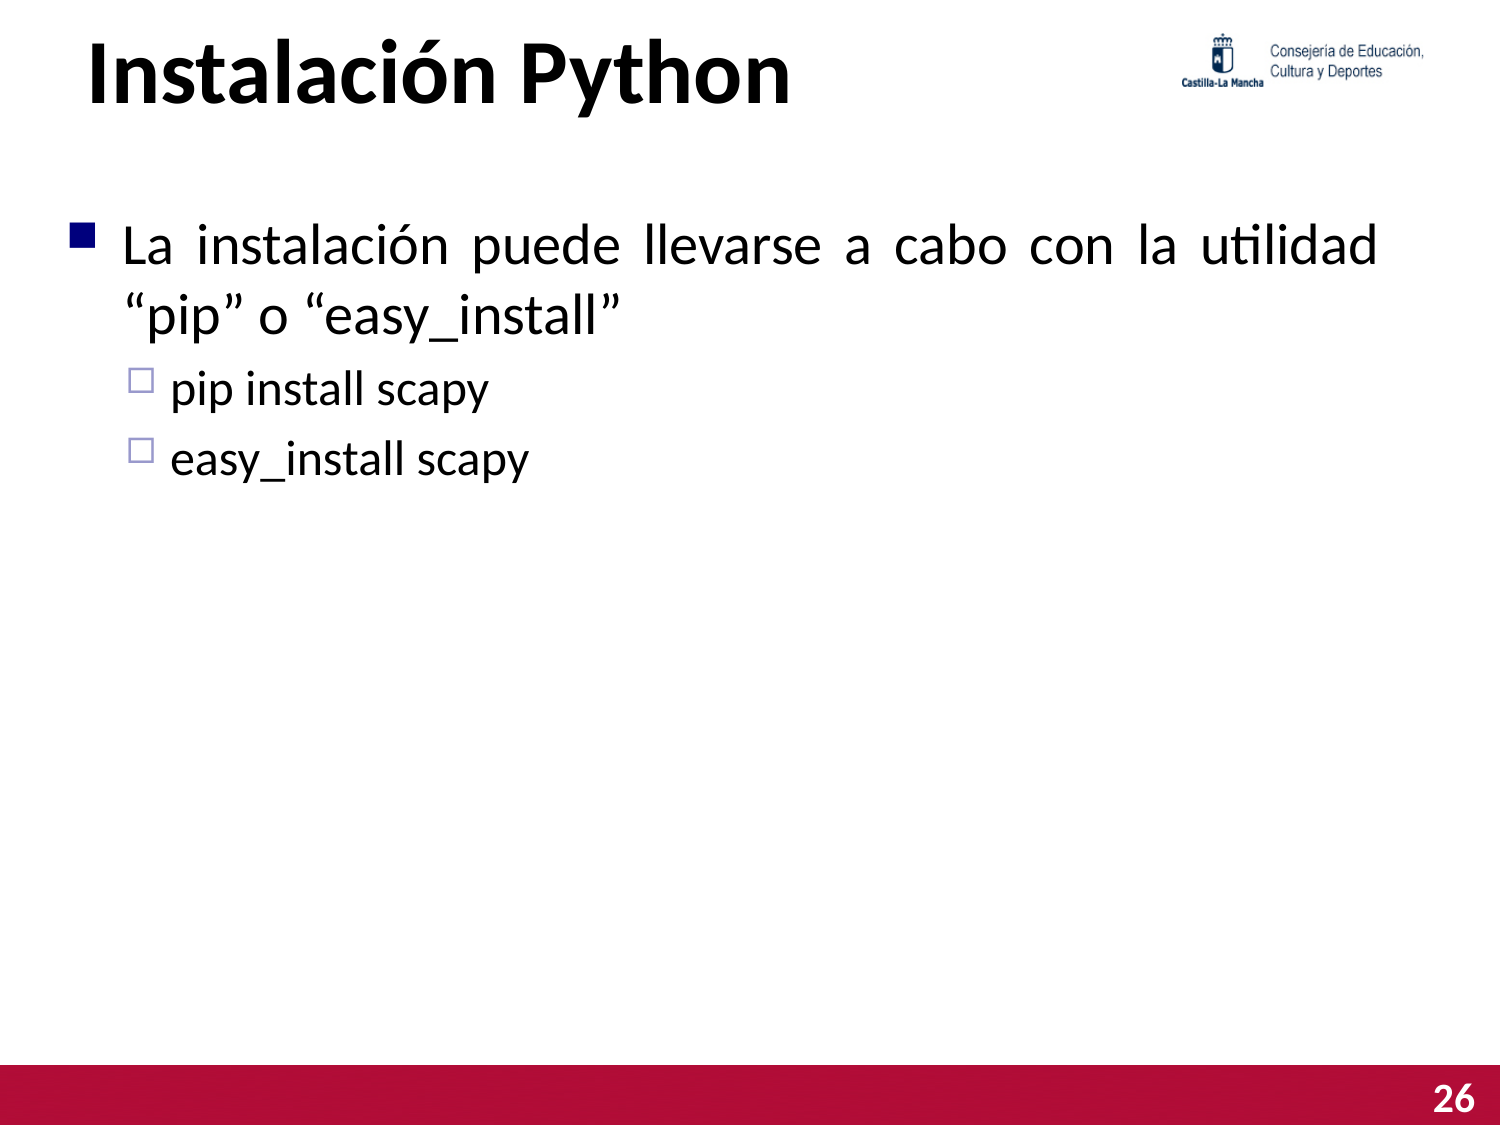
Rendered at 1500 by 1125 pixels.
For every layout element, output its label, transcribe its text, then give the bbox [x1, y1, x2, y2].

list La instalación puede llevarse a cabo con la utilidad “pip” o “easy_install” pip install scapy easy_install scapy [51, 198, 1395, 1018]
picture [0, 1065, 1500, 1125]
title Instalación Python [75, 6, 1425, 197]
